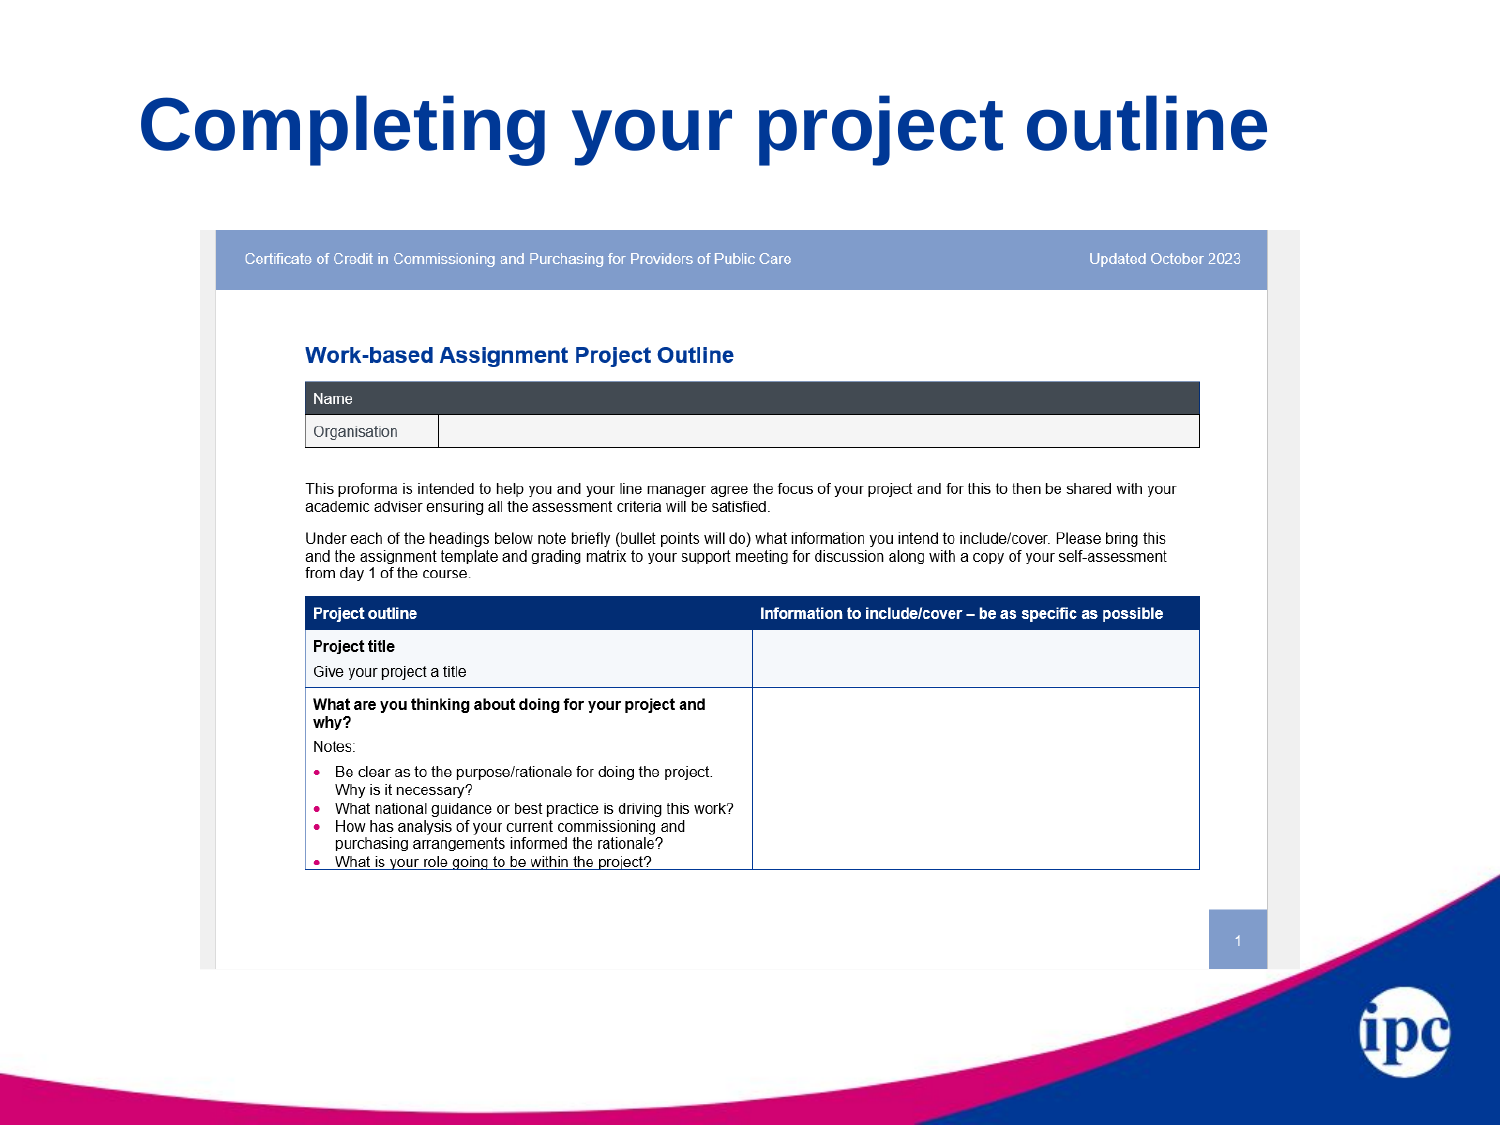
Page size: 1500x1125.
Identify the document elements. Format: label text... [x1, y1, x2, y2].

picture [0, 0, 1500, 1125]
title Completing your project outline [123, 78, 1376, 176]
